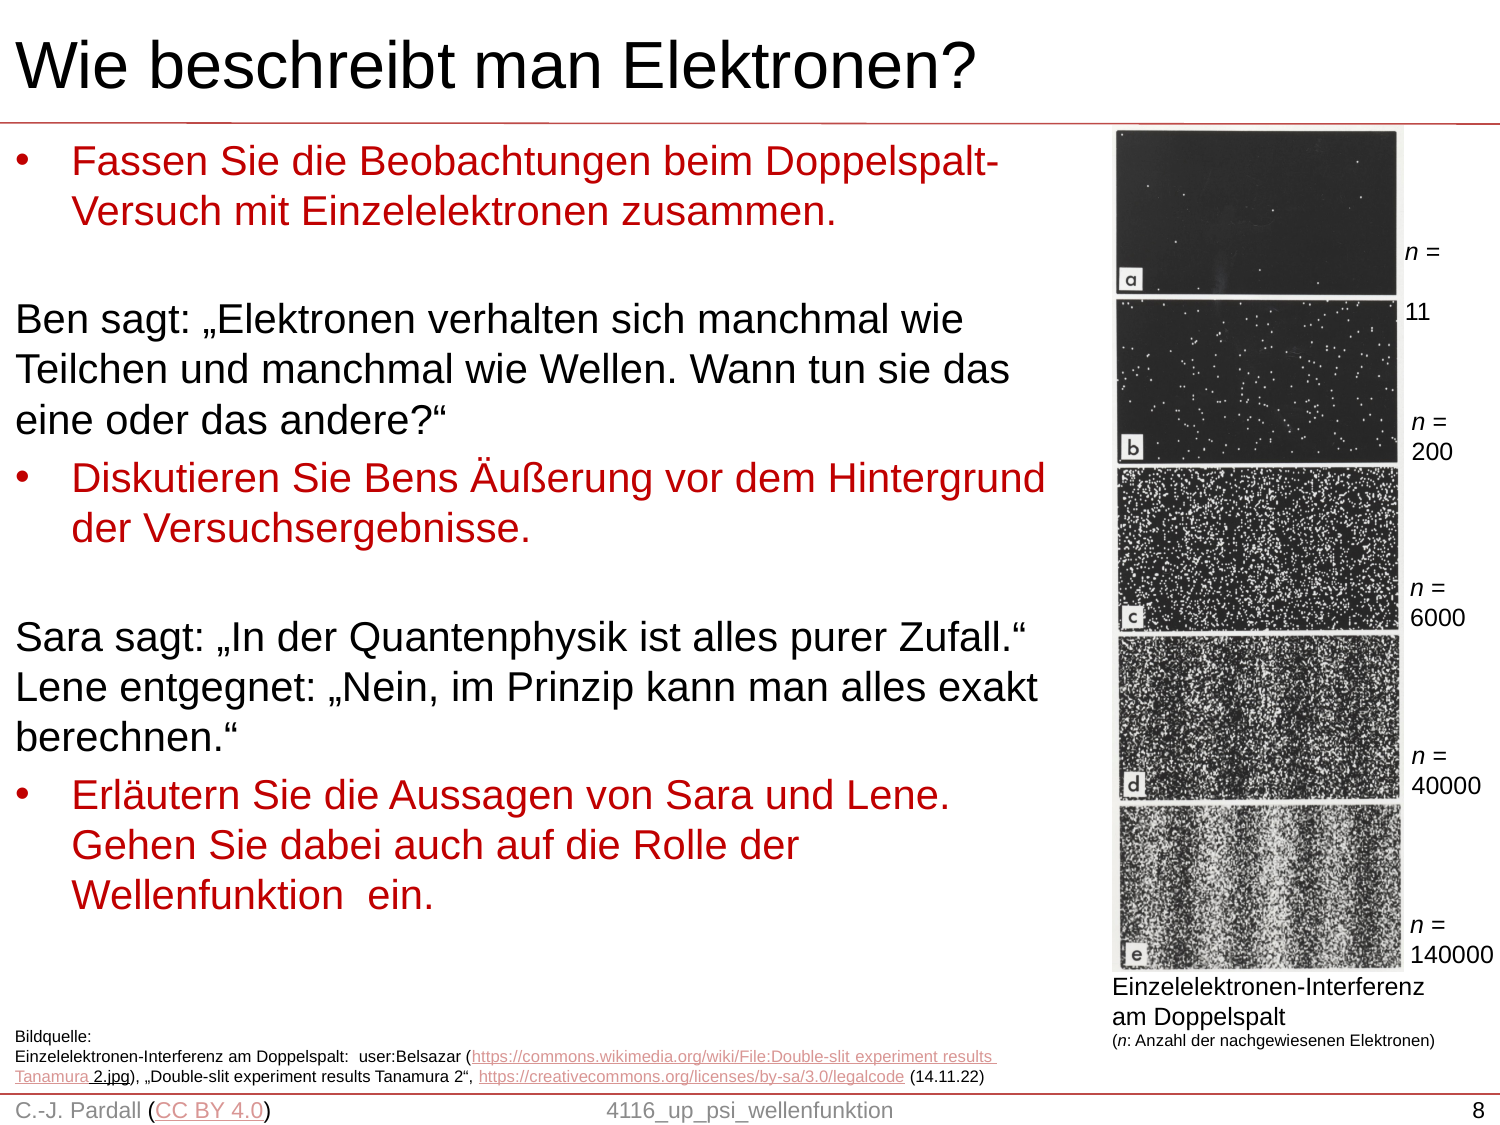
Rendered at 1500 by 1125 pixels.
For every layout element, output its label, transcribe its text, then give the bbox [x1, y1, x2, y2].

slide_number C.-J. Pardall [0, 1094, 350, 1125]
title Wie beschreibt man Elektronen? [0, 0, 1500, 123]
text_box Bildquelle: Einzelelektronen-Interferenz am Doppelspalt: user:Belsazar (https://commons.wikimedia.org/wiki/File:Double-slit experiment results Tanamura 2.jpg), „Double-slit experiment results Tanamura 2“, https://creativecommons.org/licenses/by-sa/3.0/legalcode (14.11.22) [0, 1018, 1048, 1093]
footer 4116_up_psi_wellenfunktion [512, 1094, 988, 1125]
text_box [1111, 125, 1500, 1059]
